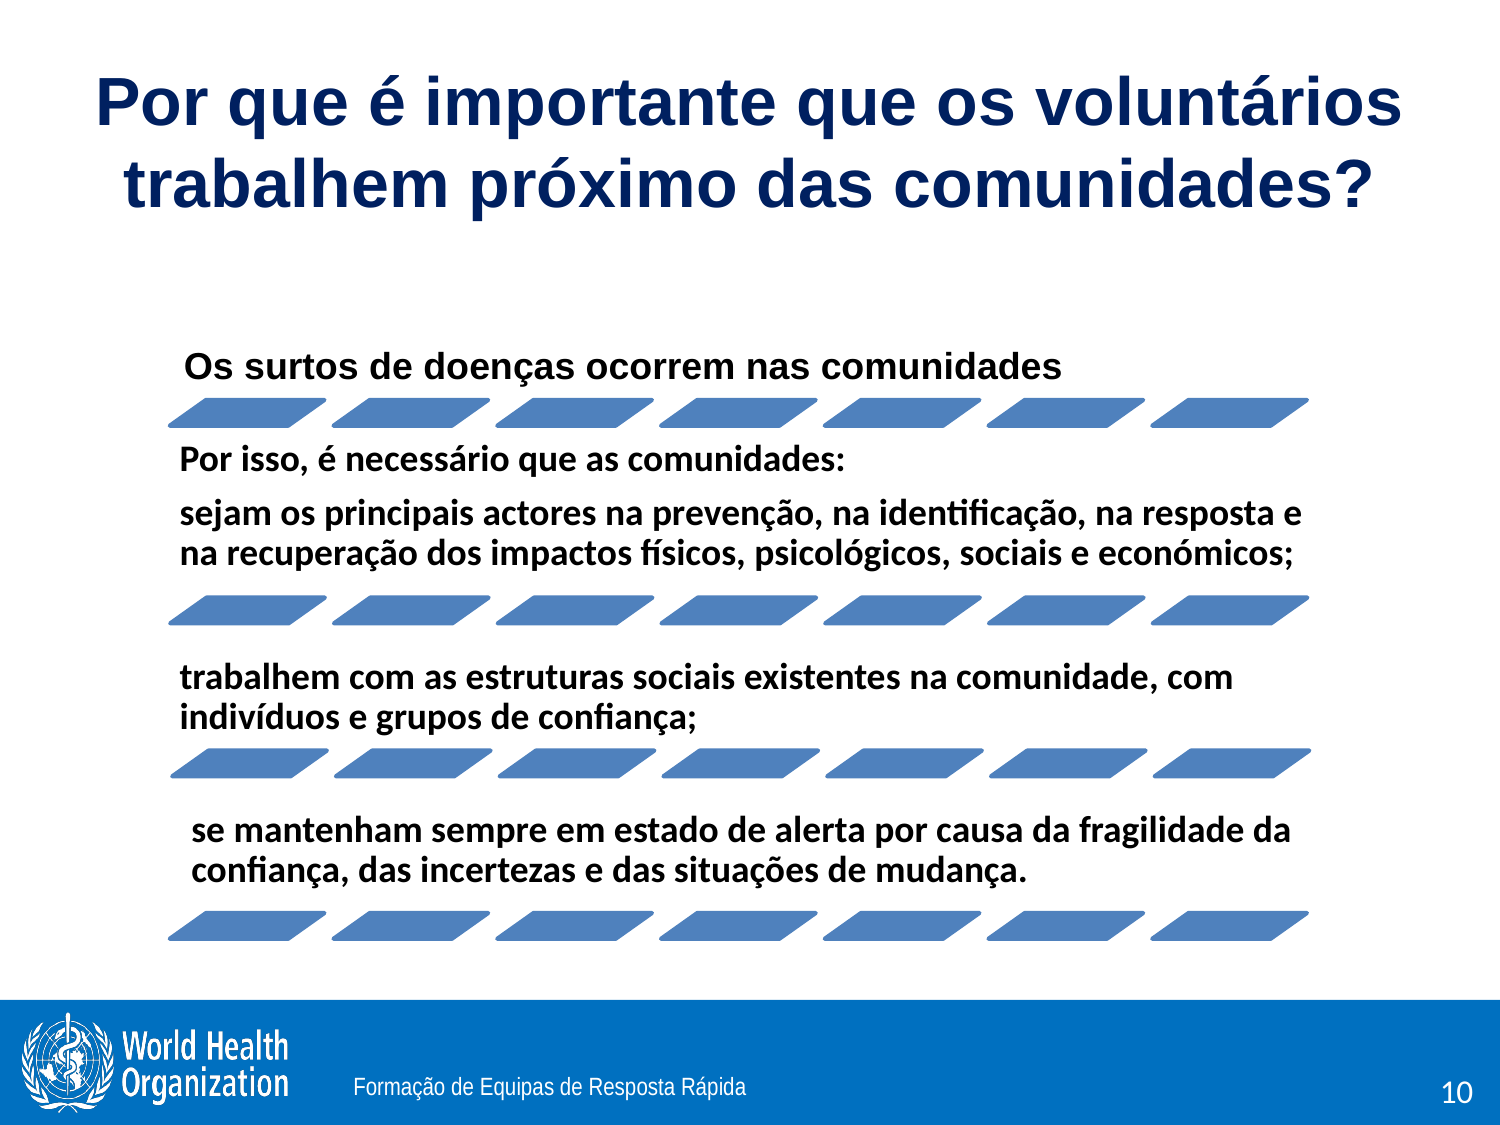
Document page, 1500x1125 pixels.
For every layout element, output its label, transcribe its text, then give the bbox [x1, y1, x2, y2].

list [74, 195, 1426, 939]
title Por que é importante que os voluntários trabalhem próximo das comunidades? [75, 45, 1425, 195]
picture [21, 1012, 288, 1113]
